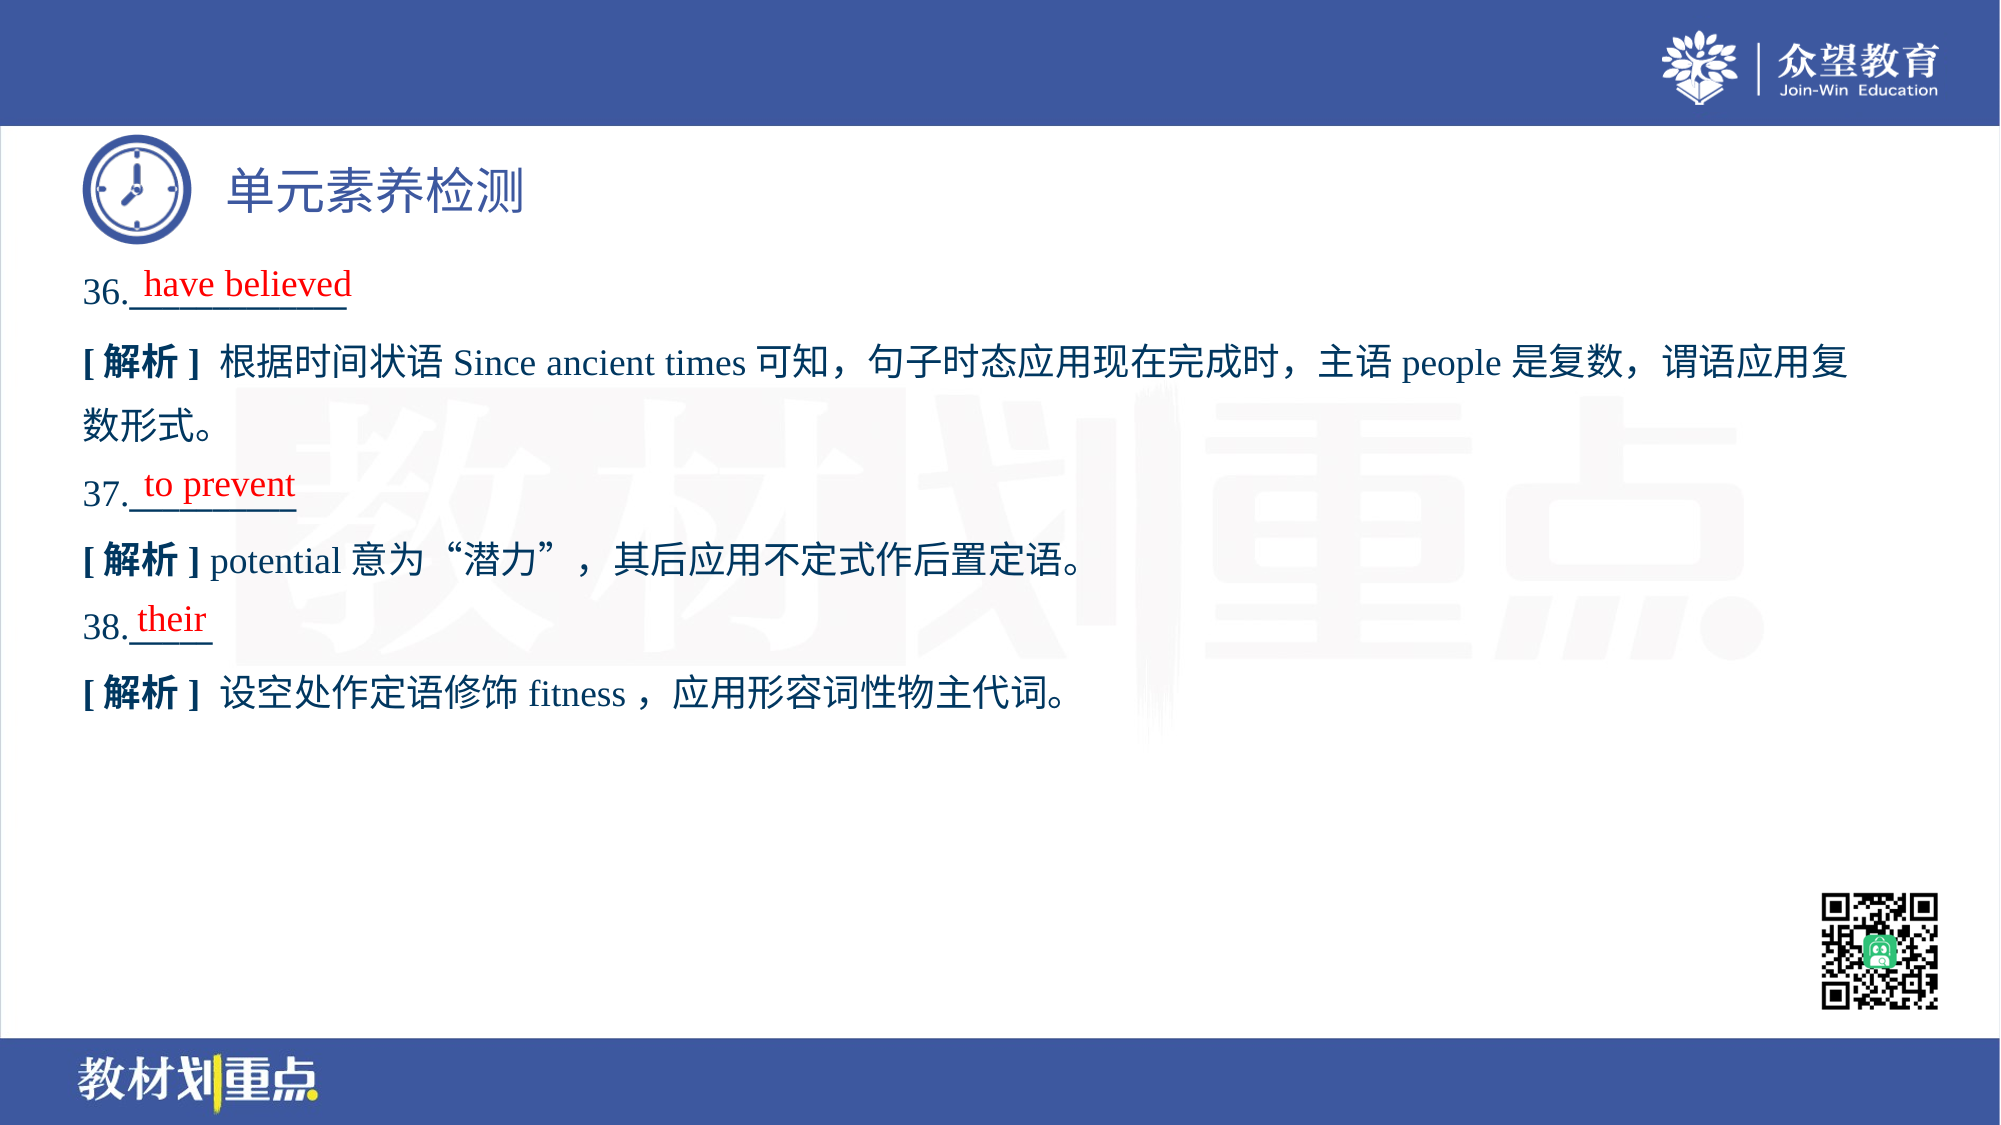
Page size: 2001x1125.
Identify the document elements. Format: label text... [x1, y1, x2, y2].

text_box [解析] 根据时间状语Since ancient times可知，句子时态应用现在完成时，主语people是复数，谓语应用复 数形式。 [82, 313, 1817, 441]
text_box 37.__________ [82, 449, 1817, 508]
text_box have believed [126, 239, 371, 297]
text_box to prevent [126, 439, 314, 497]
picture [0, 0, 2000, 1125]
text_box 38._____ [82, 582, 1817, 641]
text_box 36._____________ [82, 247, 1817, 306]
text_box [解析] 设空处作定语修饰fitness，应用形容词性物主代词。 [82, 649, 1817, 707]
text_box their [124, 574, 221, 633]
text_box [解析] potential意为“潜力”，其后应用不定式作后置定语。 [82, 516, 1817, 574]
